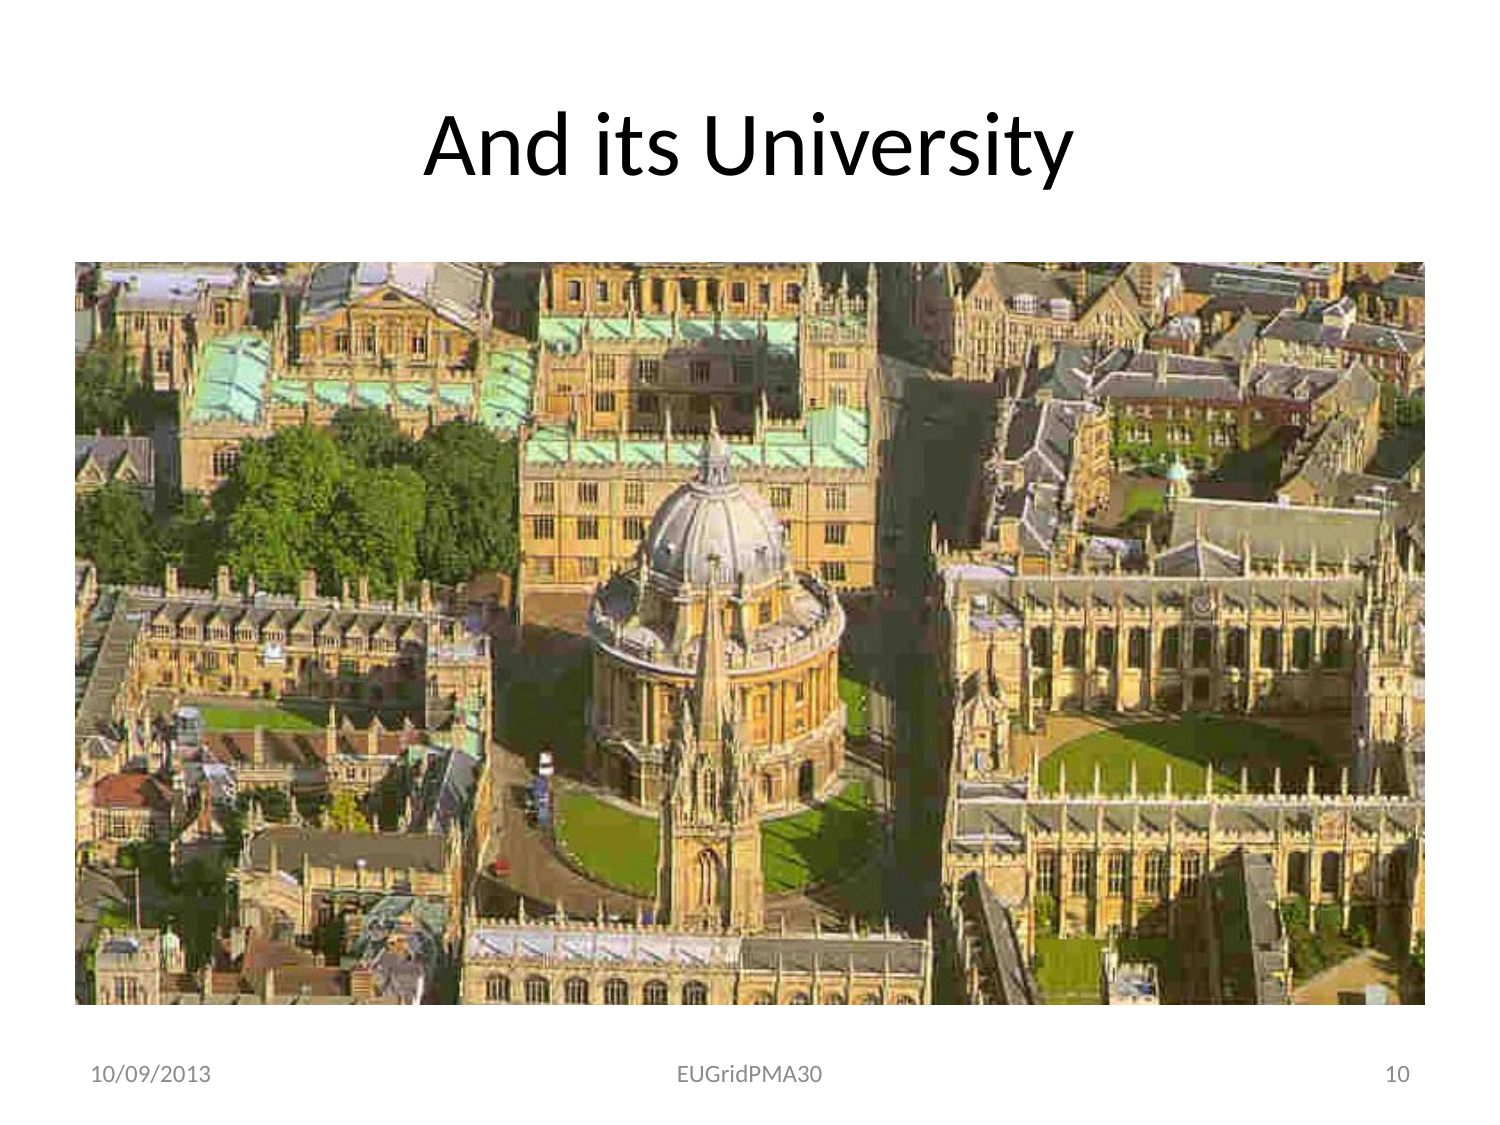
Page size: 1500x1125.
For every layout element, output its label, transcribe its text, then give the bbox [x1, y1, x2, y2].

slide_number 10 [1074, 1042, 1425, 1103]
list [74, 262, 1426, 1006]
title And its University [75, 45, 1425, 233]
footer EUGridPMA30 [512, 1042, 988, 1103]
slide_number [75, 1042, 425, 1103]
